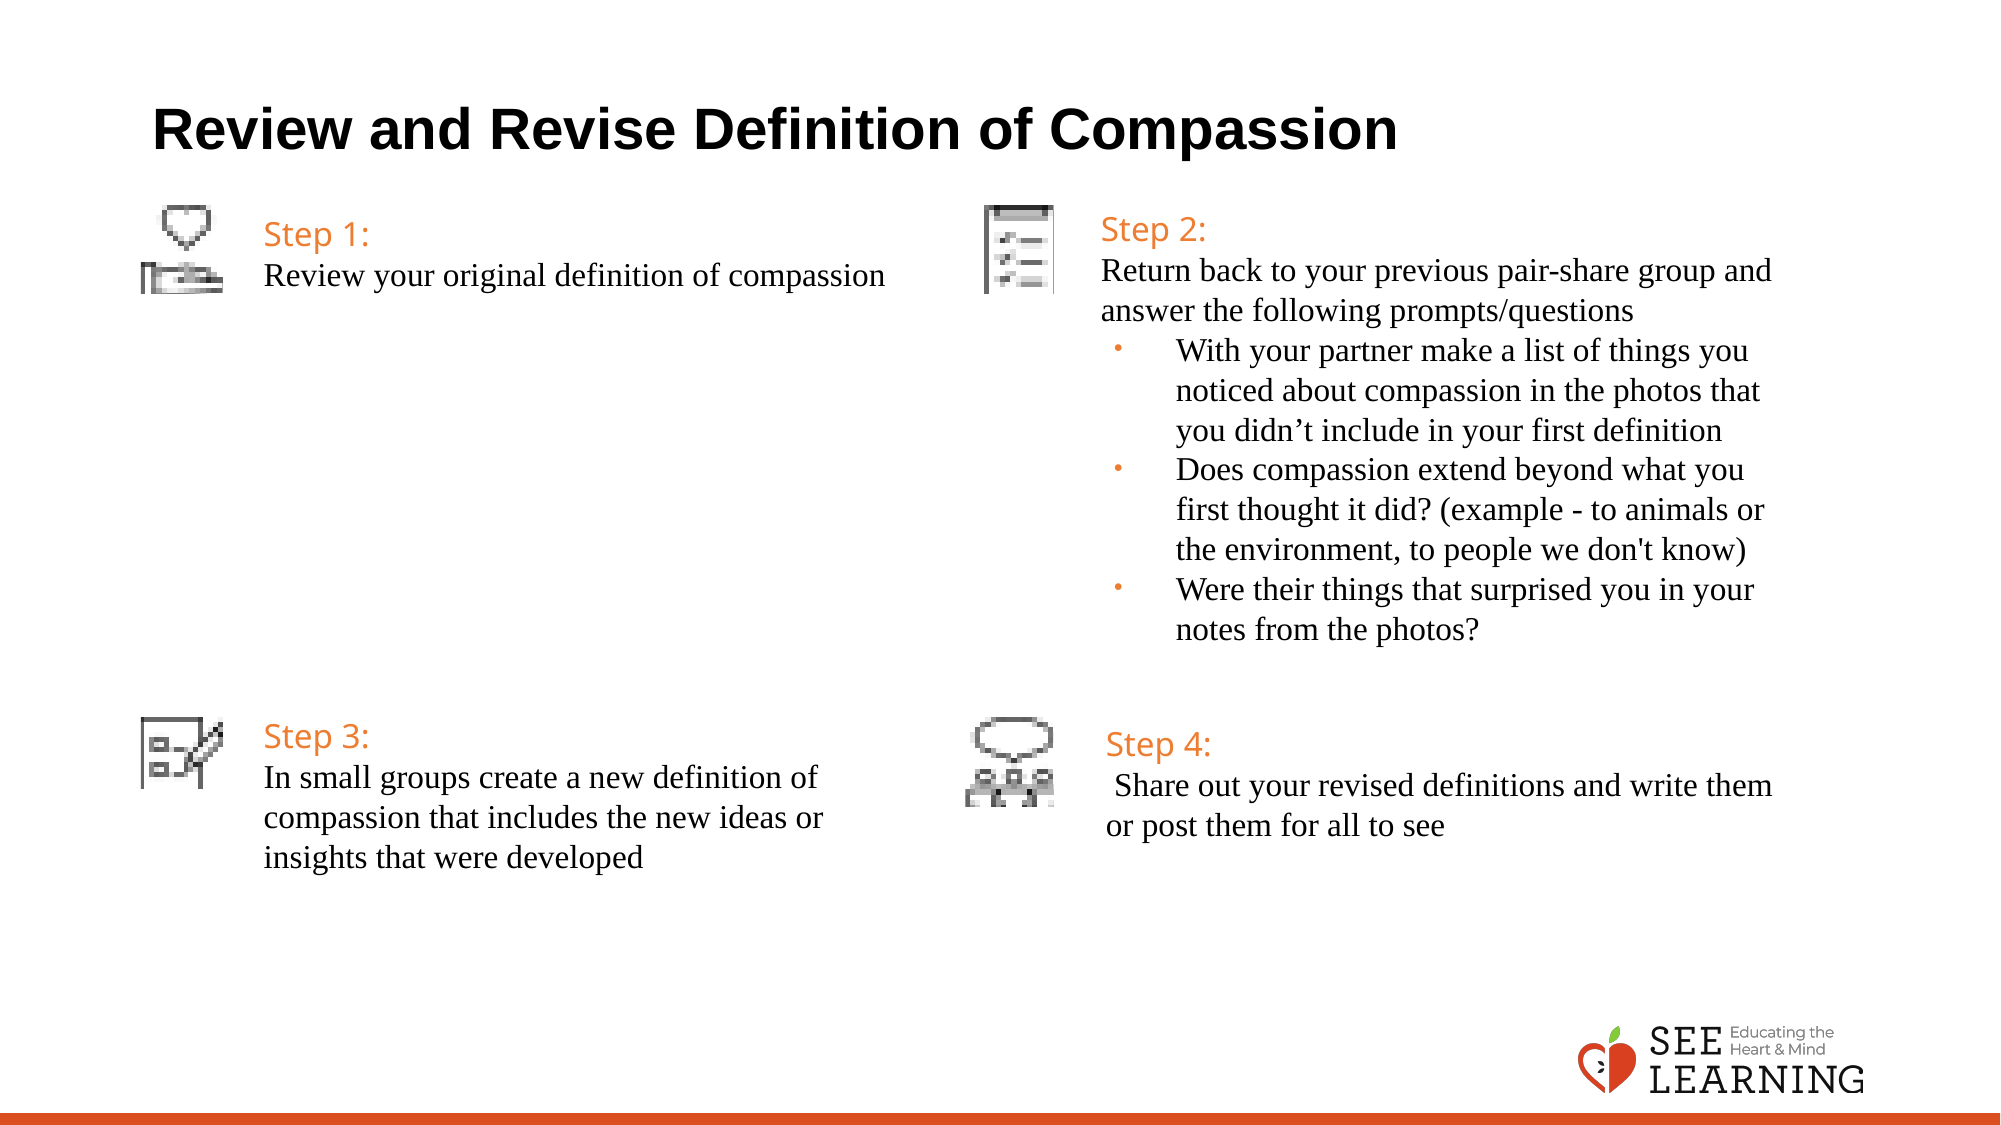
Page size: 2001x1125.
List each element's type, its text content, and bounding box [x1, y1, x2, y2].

picture [964, 717, 1054, 807]
picture [140, 717, 224, 789]
picture [983, 204, 1054, 294]
title Review and Revise Definition of Compassion [137, 75, 1863, 186]
picture [140, 204, 224, 294]
picture [1818, 1026, 1863, 1093]
text_box Step 4: Share out your revised definitions and write them or post them for all to see [1090, 715, 1818, 1125]
text_box Step 3: In small groups create a new definition of compassion that includes the new ideas or insights that were developed [248, 707, 893, 1125]
list Step 1: Review your original definition of compassion [248, 205, 1067, 623]
text_box Step 2: Return back to your previous pair-share group and answer the following prompts/questions With your partner make a list of things you noticed about compassion in the photos that you didn’t include in your first definition Does compassion extend beyond what you first thought it did? (example - to animals or the environment, to people we don't know) Were their things that surprised you in your notes from the photos? [1085, 200, 1818, 618]
